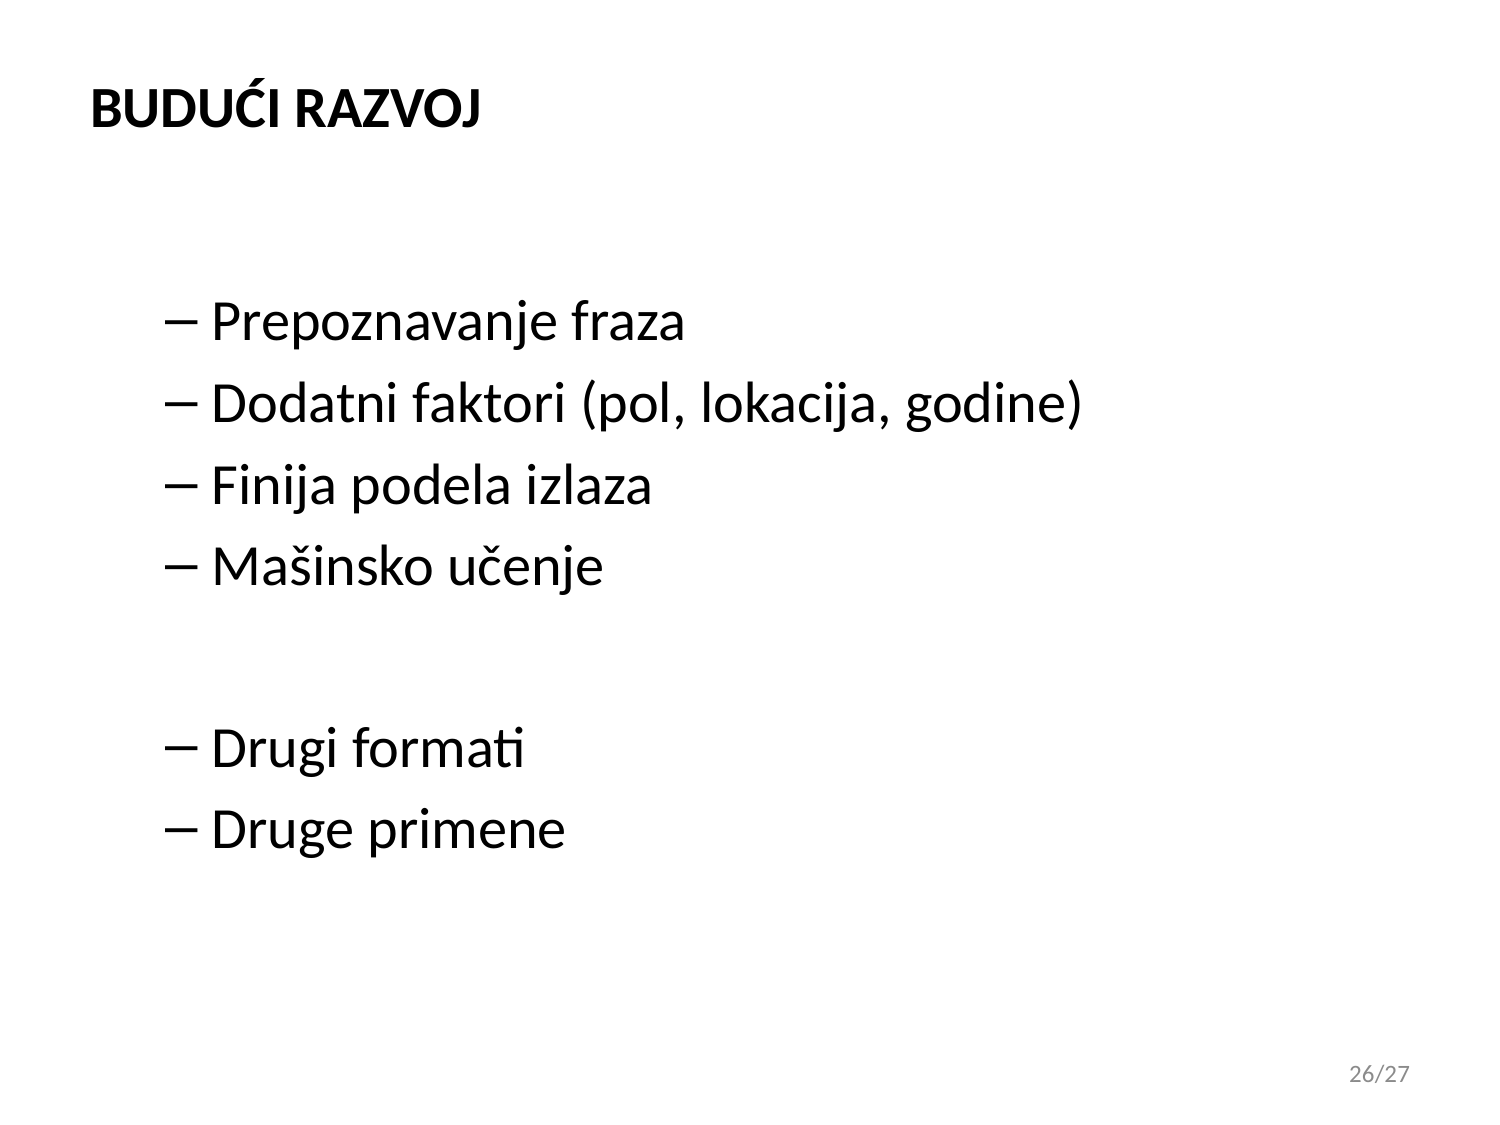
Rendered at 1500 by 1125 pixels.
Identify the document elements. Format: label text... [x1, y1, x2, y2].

slide_number 26/27 [1074, 1042, 1425, 1103]
title BUDUĆI RAZVOJ [75, 45, 1425, 163]
list Prepoznavanje fraza Dodatni faktori (pol, lokacija, godine) Finija podela izlaza Mašinsko učenje Drugi formati Druge primene [75, 275, 1425, 1018]
